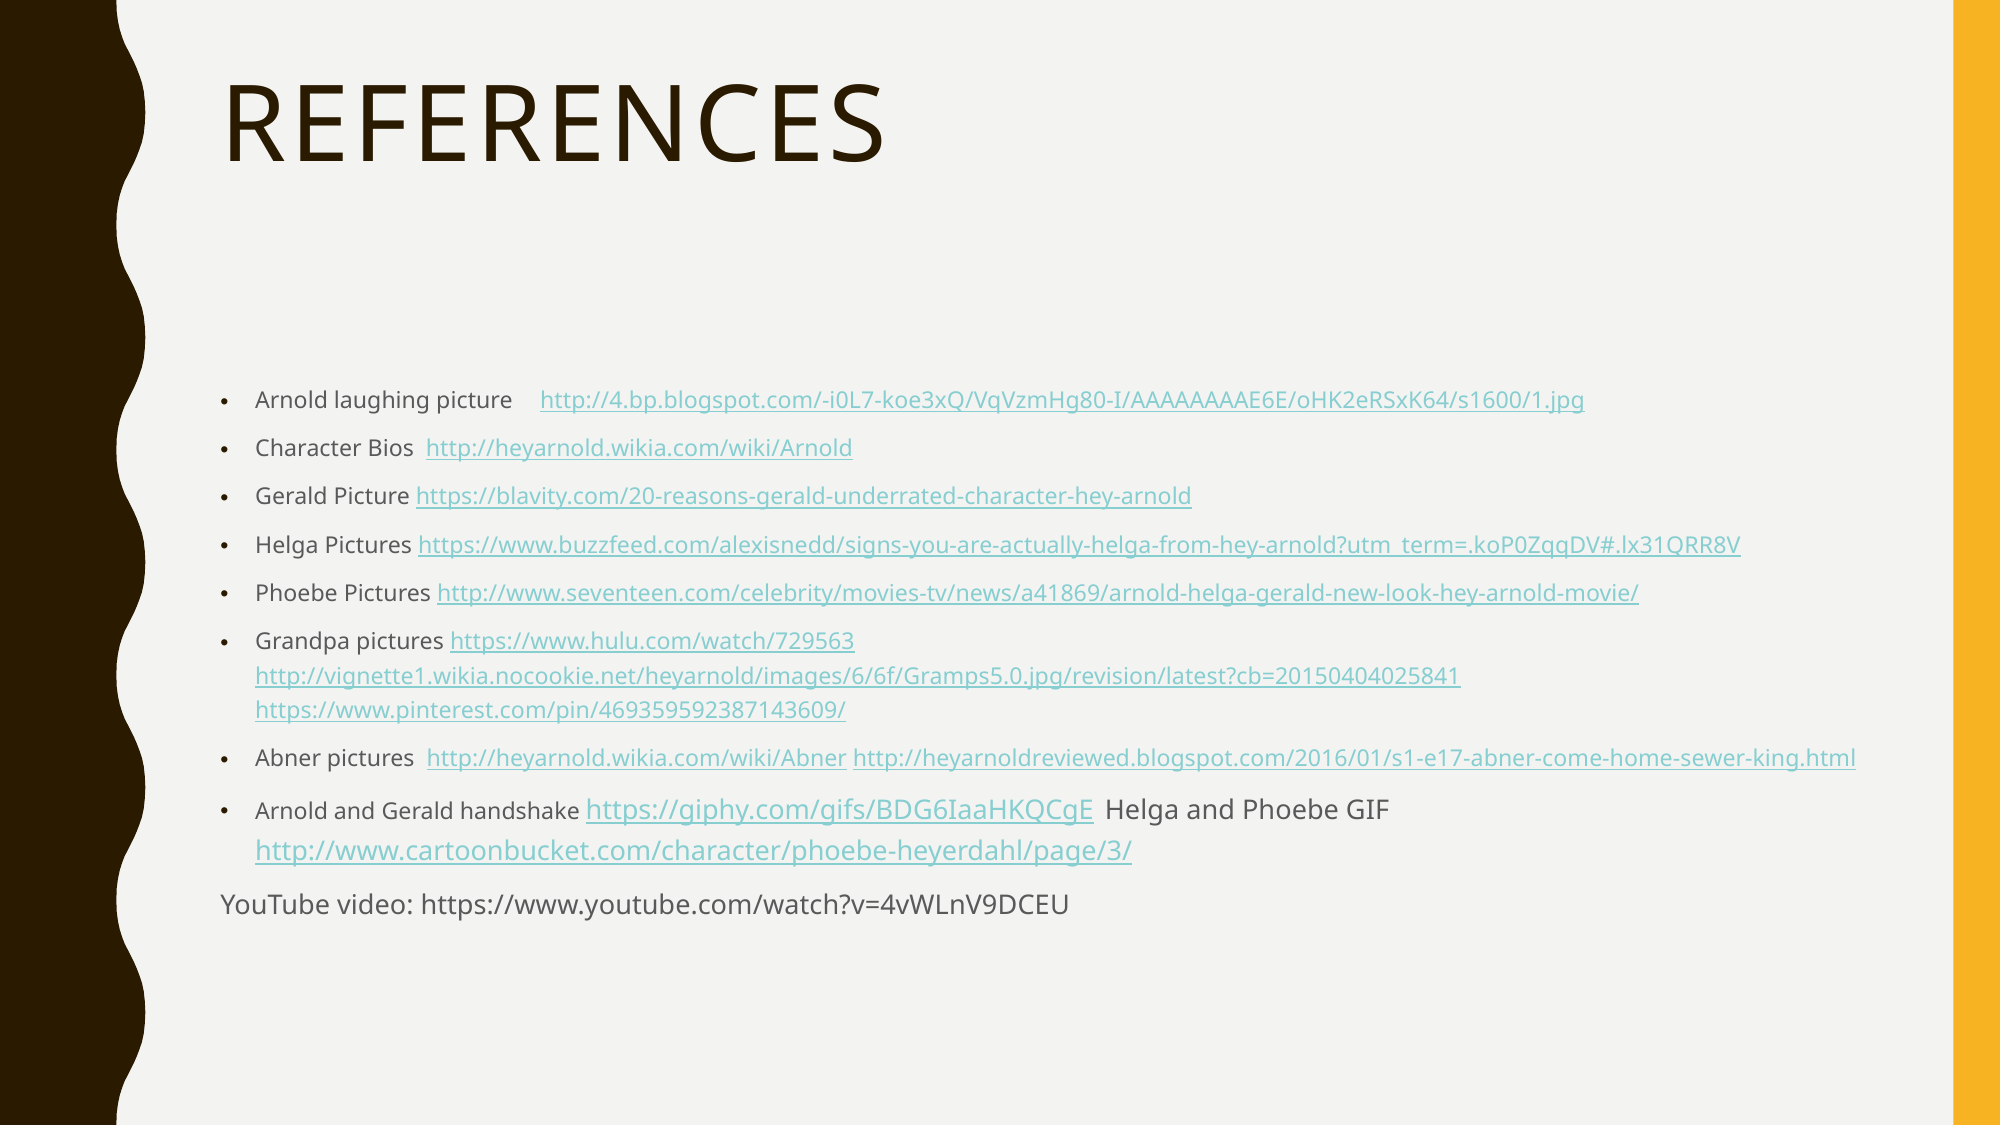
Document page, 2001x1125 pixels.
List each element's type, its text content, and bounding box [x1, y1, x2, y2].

title References [205, 62, 1875, 308]
list Arnold laughing picture http://4.bp.blogspot.com/-i0L7-koe3xQ/VqVzmHg80-I/AAAAAAAAE6E/oHK2eRSxK64/s1600/1.jpg Character Bios http://heyarnold.wikia.com/wiki/Arnold Gerald Picture https://blavity.com/20-reasons-gerald-underrated-character-hey-arnold Helga Pictures https://www.buzzfeed.com/alexisnedd/signs-you-are-actually-helga-from-hey-arnold?utm_term=.koP0ZqqDV#.lx31QRR8V Phoebe Pictures http://www.seventeen.com/celebrity/movies-tv/news/a41869/arnold-helga-gerald-new-look-hey-arnold-movie/ Grandpa pictures https://www.hulu.com/watch/729563 http://vignette1.wikia.nocookie.net/heyarnold/images/6/6f/Gramps5.0.jpg/revision/latest?cb=20150404025841 https://www.pinterest.com/pin/469359592387143609/ Abner pictures http://heyarnold.wikia.com/wiki/Abner http://heyarnoldreviewed.blogspot.com/2016/01/s1-e17-abner-come-home-sewer-king.html Arnold and Gerald handshake https://giphy.com/gifs/BDG6IaaHKQCgE Helga and Phoebe GIF http://www.cartoonbucket.com/character/phoebe-heyerdahl/page/3/ YouTube video: https://www.youtube.com/watch?v=4vWLnV9DCEU [205, 375, 1875, 965]
